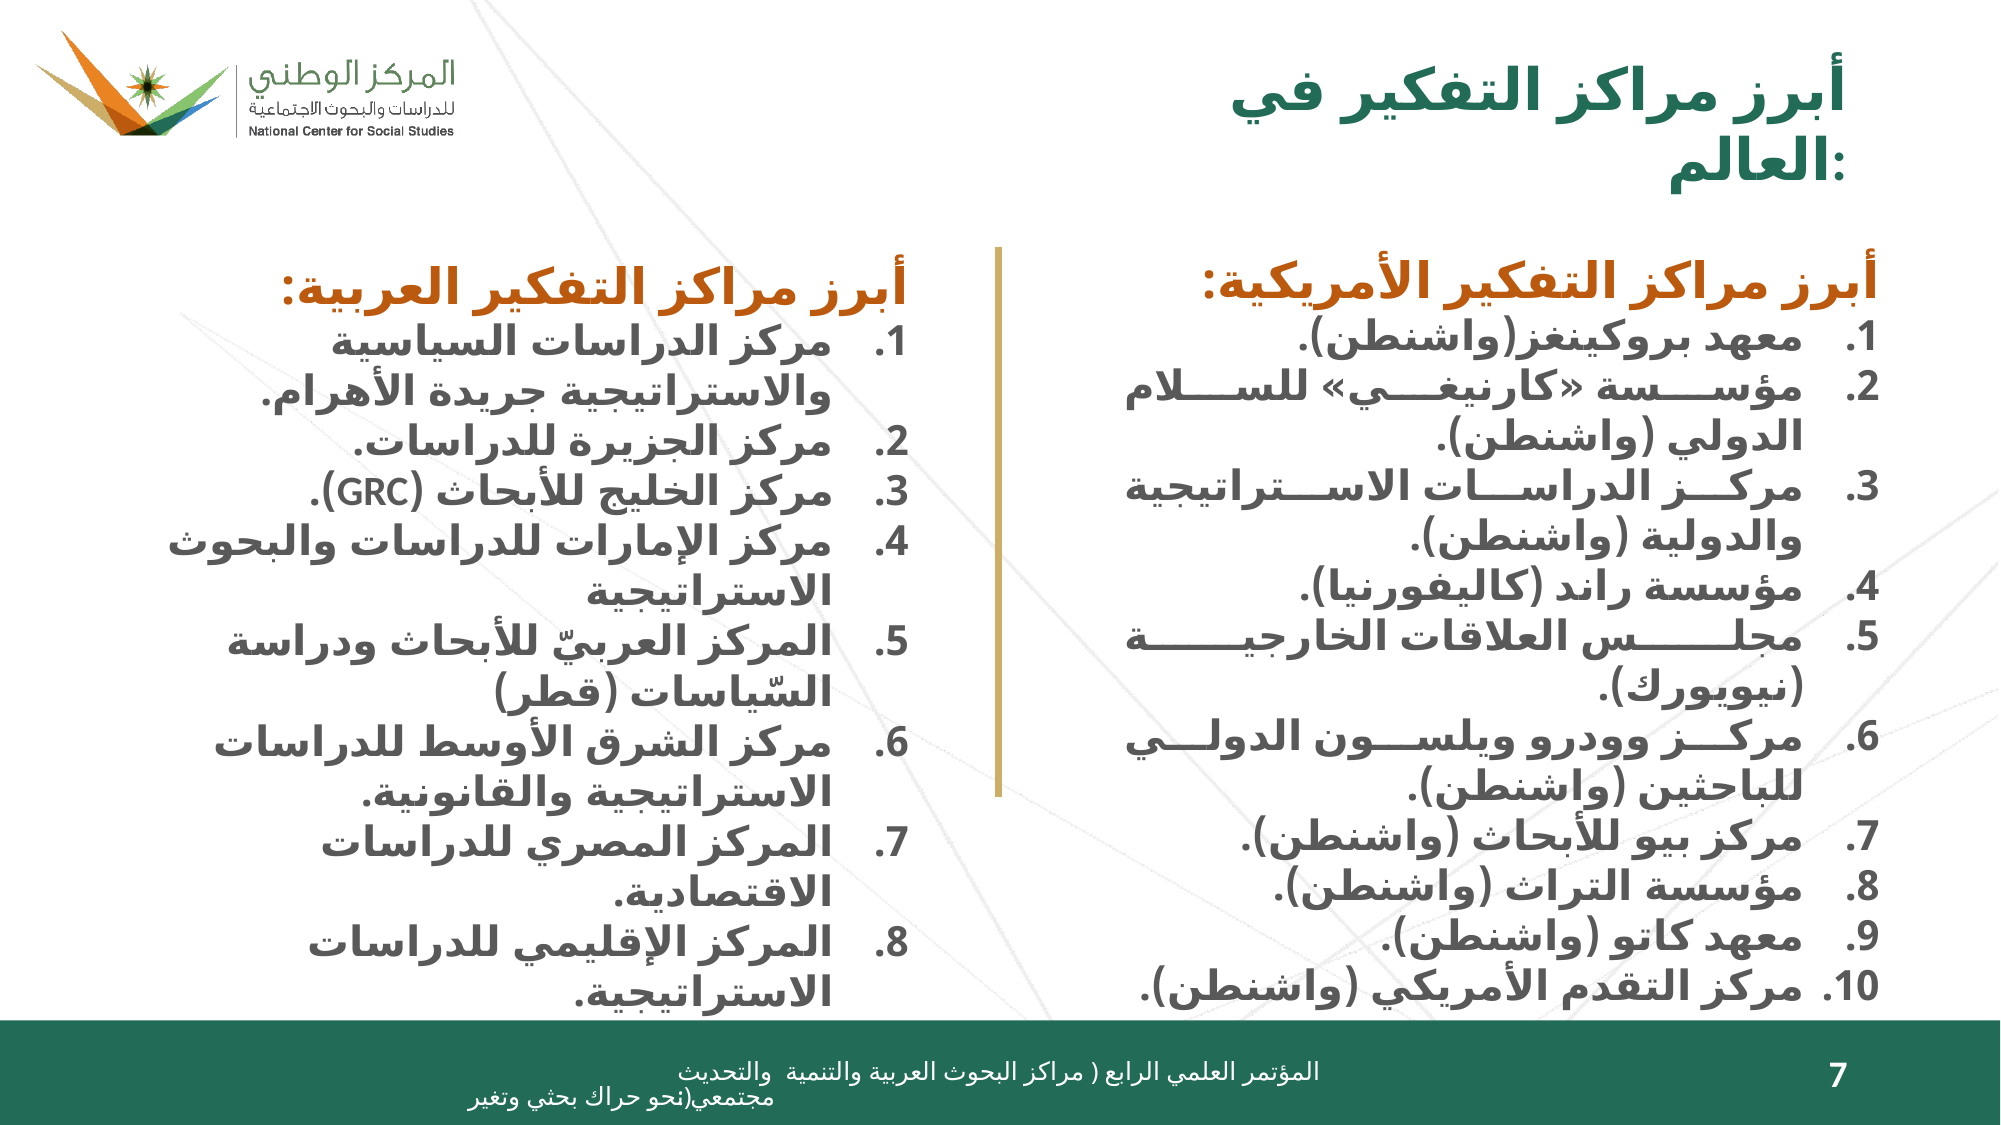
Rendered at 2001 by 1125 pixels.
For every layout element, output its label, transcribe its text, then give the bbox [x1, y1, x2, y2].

text_box أبرز مراكز التفكير في العالم: [1165, 44, 1863, 200]
slide_number 7 [1412, 1042, 1863, 1103]
footer المؤتمر العلمي الرابع ( مراكز البحوث العربية والتنمية والتحديث : نحو حراك بحثي وتغير مجتمعي) [662, 1042, 1338, 1103]
picture [18, 0, 1999, 1020]
text_box أبرز مراكز التفكير الأمريكية: معهد بروكينغز(واشنطن). مؤسسة «كارنيغي» للسلام الدولي (واشنطن). مركز الدراسات الاستراتيجية والدولية (واشنطن). مؤسسة راند (كاليفورنيا). مجلس العلاقات الخارجية (نيويورك). مركز وودرو ويلسون الدولي للباحثين (واشنطن). مركز بيو للأبحاث (واشنطن). مؤسسة التراث (واشنطن). معهد كاتو (واشنطن). مركز التقدم الأمريكي (واشنطن). [1109, 241, 1895, 1017]
text_box أبرز مراكز التفكير العربية: مركز الدراسات السياسية والاستراتيجية جريدة الأهرام. مركز الجزيرة للدراسات. مركز الخليج للأبحاث (GRC). مركز الإمارات للدراسات والبحوث الاستراتيجية المركز العربيّ للأبحاث ودراسة السّياسات (قطر) مركز الشرق الأوسط للدراسات الاستراتيجية والقانونية. المركز المصري للدراسات الاقتصادية. المركز الإقليمي للدراسات الاستراتيجية. [76, 246, 924, 1022]
